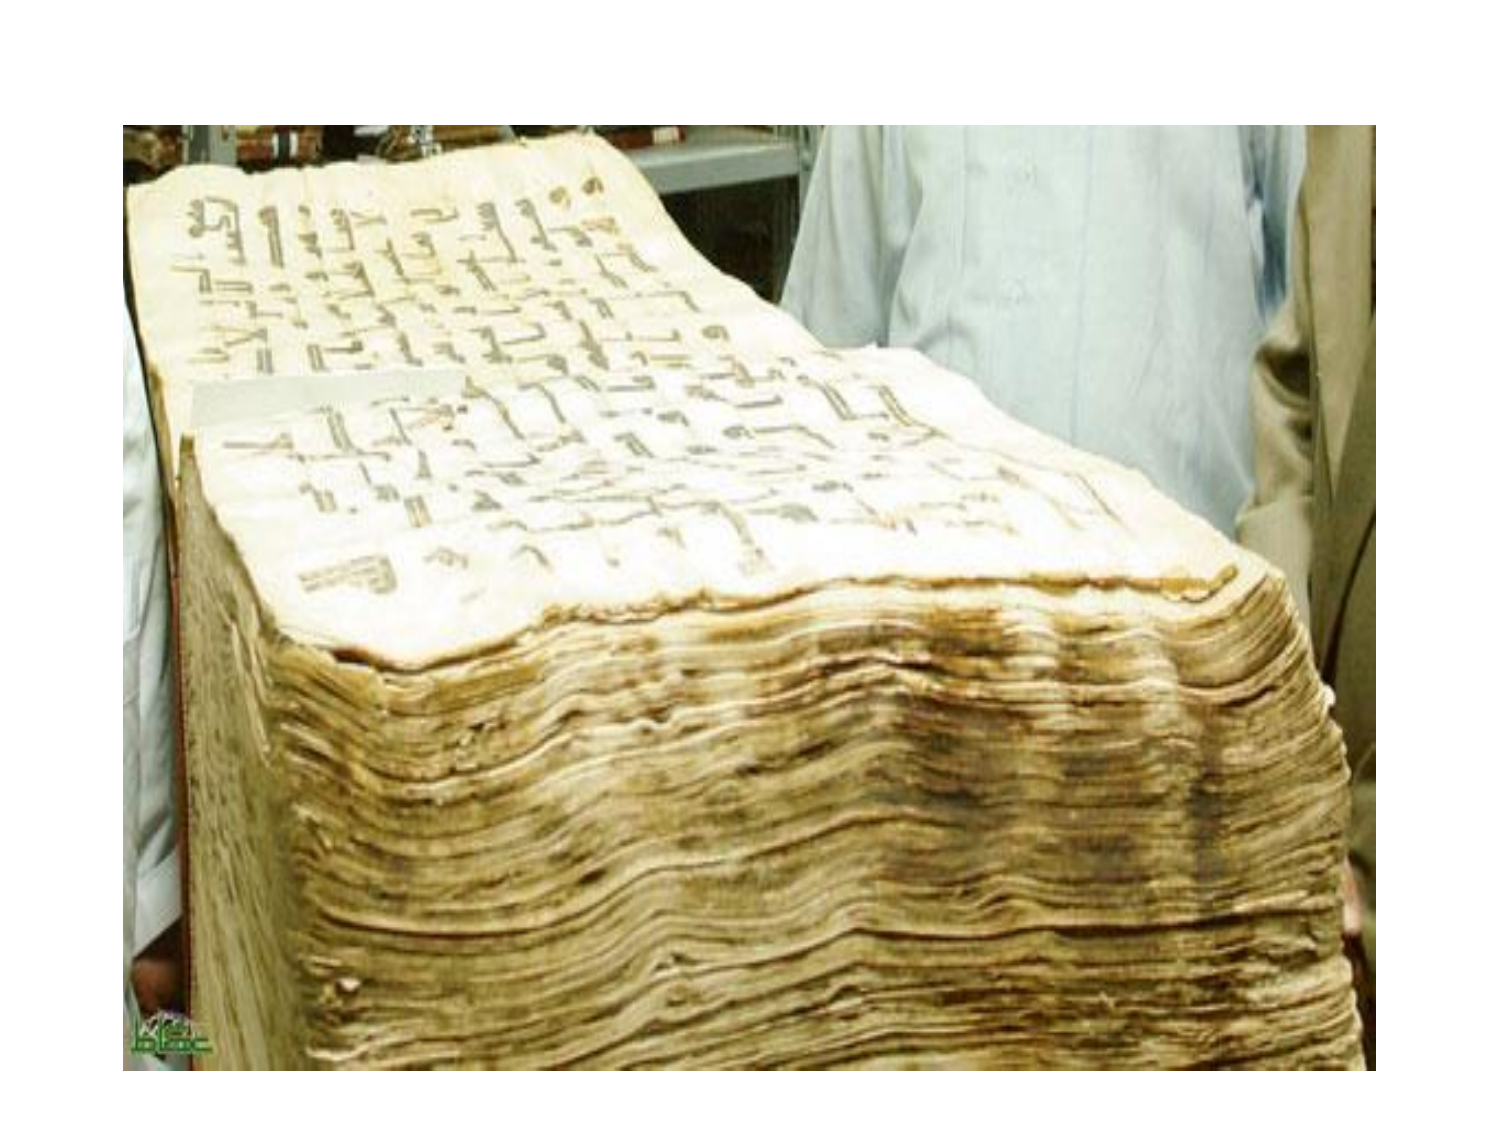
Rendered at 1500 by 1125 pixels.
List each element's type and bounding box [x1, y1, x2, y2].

list [123, 125, 1377, 1071]
